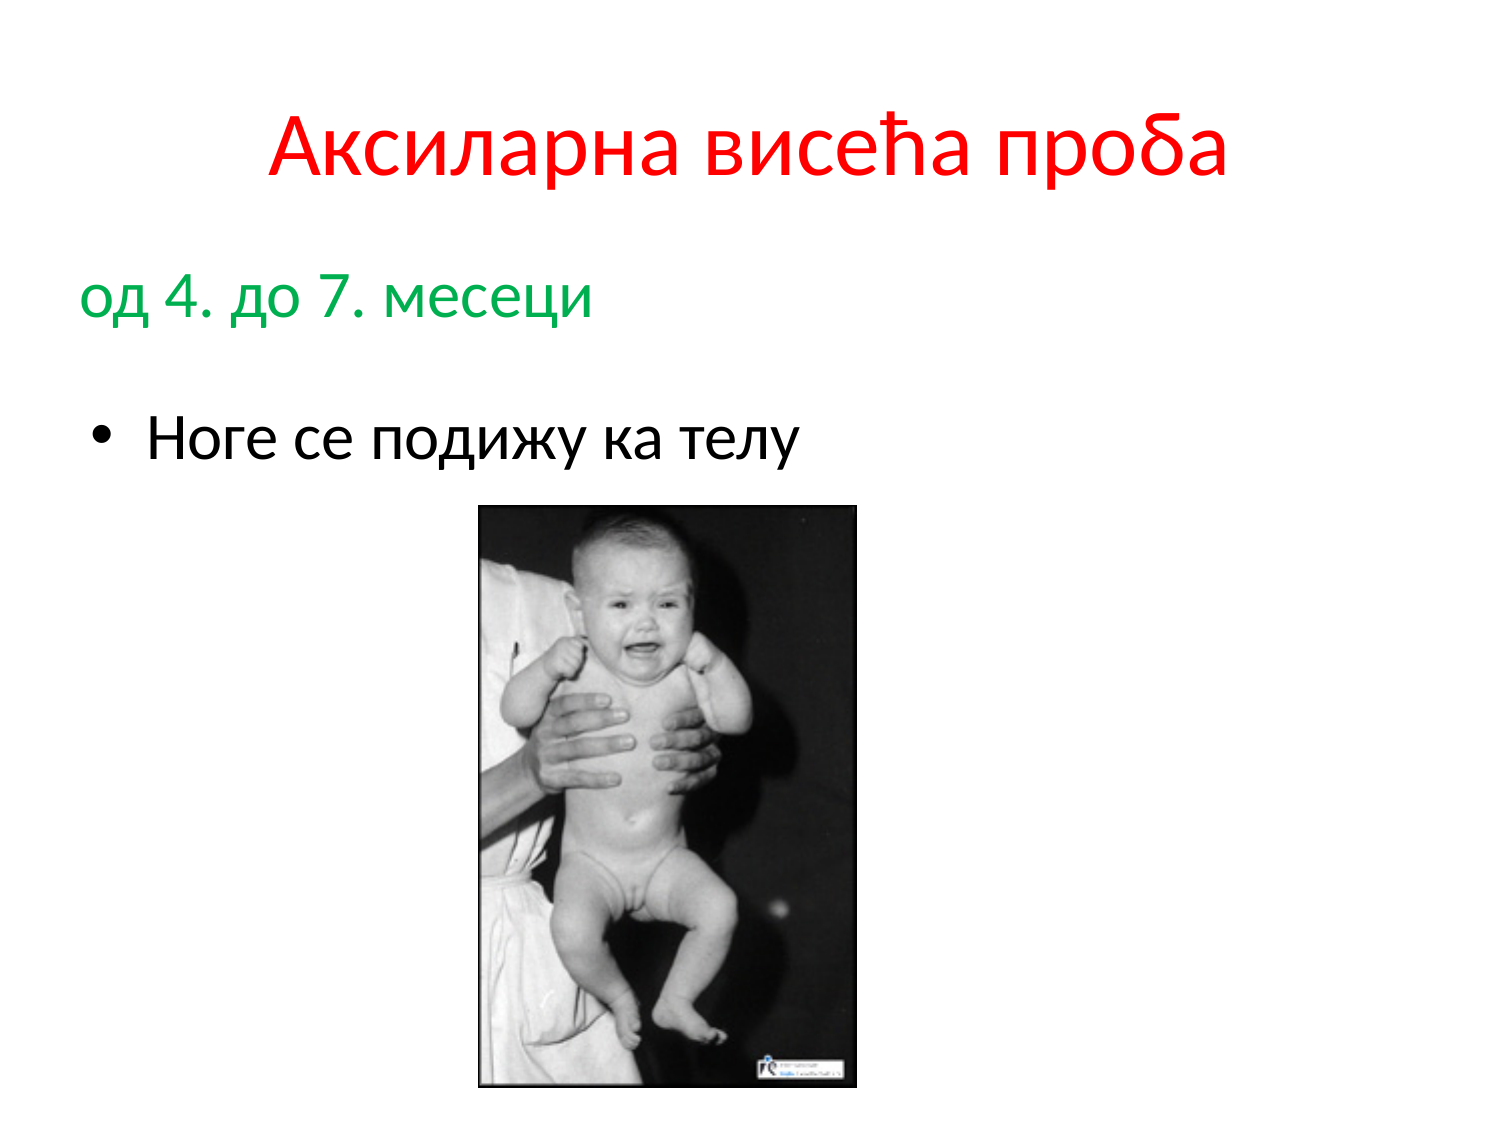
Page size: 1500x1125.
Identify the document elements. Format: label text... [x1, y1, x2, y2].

text_box од 4. до 7. месеци [64, 243, 1376, 339]
list Ноге се подижу ка телу [75, 385, 1425, 1005]
title Аксиларна висећа проба [75, 45, 1425, 233]
picture [478, 505, 857, 1089]
